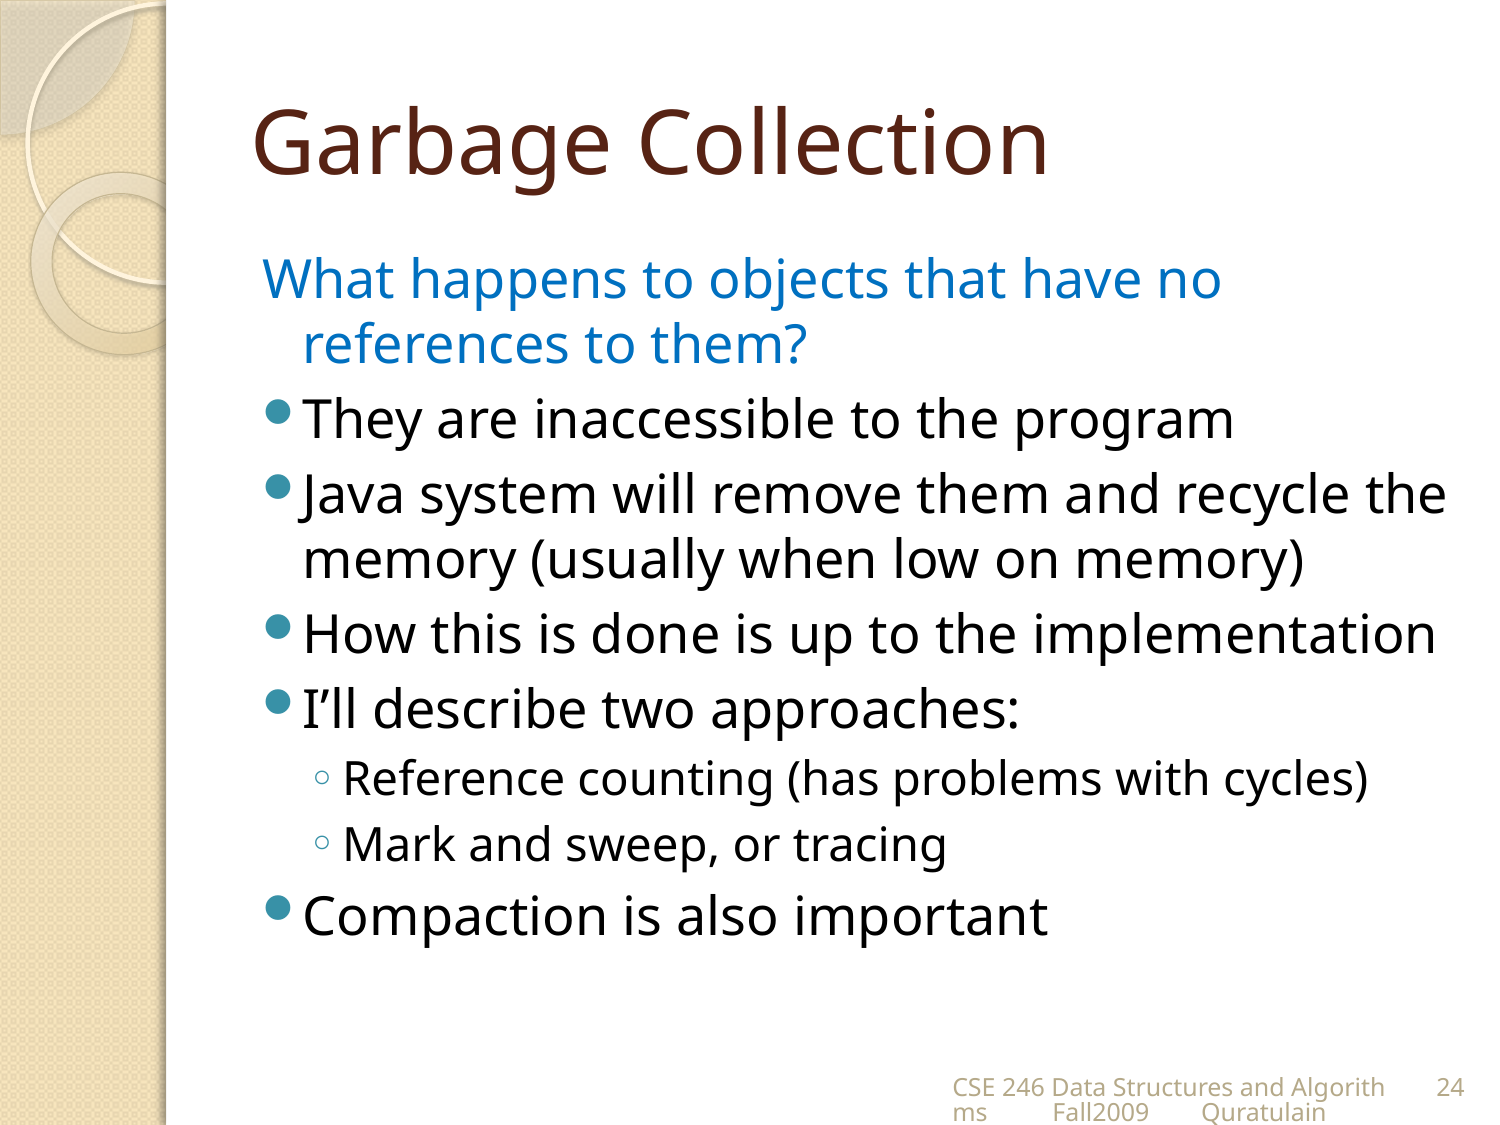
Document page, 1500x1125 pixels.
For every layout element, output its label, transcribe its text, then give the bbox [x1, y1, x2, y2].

list What happens to objects that have no references to them? They are inaccessible to the program Java system will remove them and recycle the memory (usually when low on memory) How this is done is up to the implementation I’ll describe two approaches: Reference counting (has problems with cycles) Mark and sweep, or tracing Compaction is also important [235, 237, 1466, 1025]
title Garbage Collection [235, 45, 1466, 233]
slide_number 24 [1413, 1034, 1488, 1113]
footer CSE 246 Data Structures and Algorithms Fall2009 Quratulain [937, 1034, 1413, 1113]
